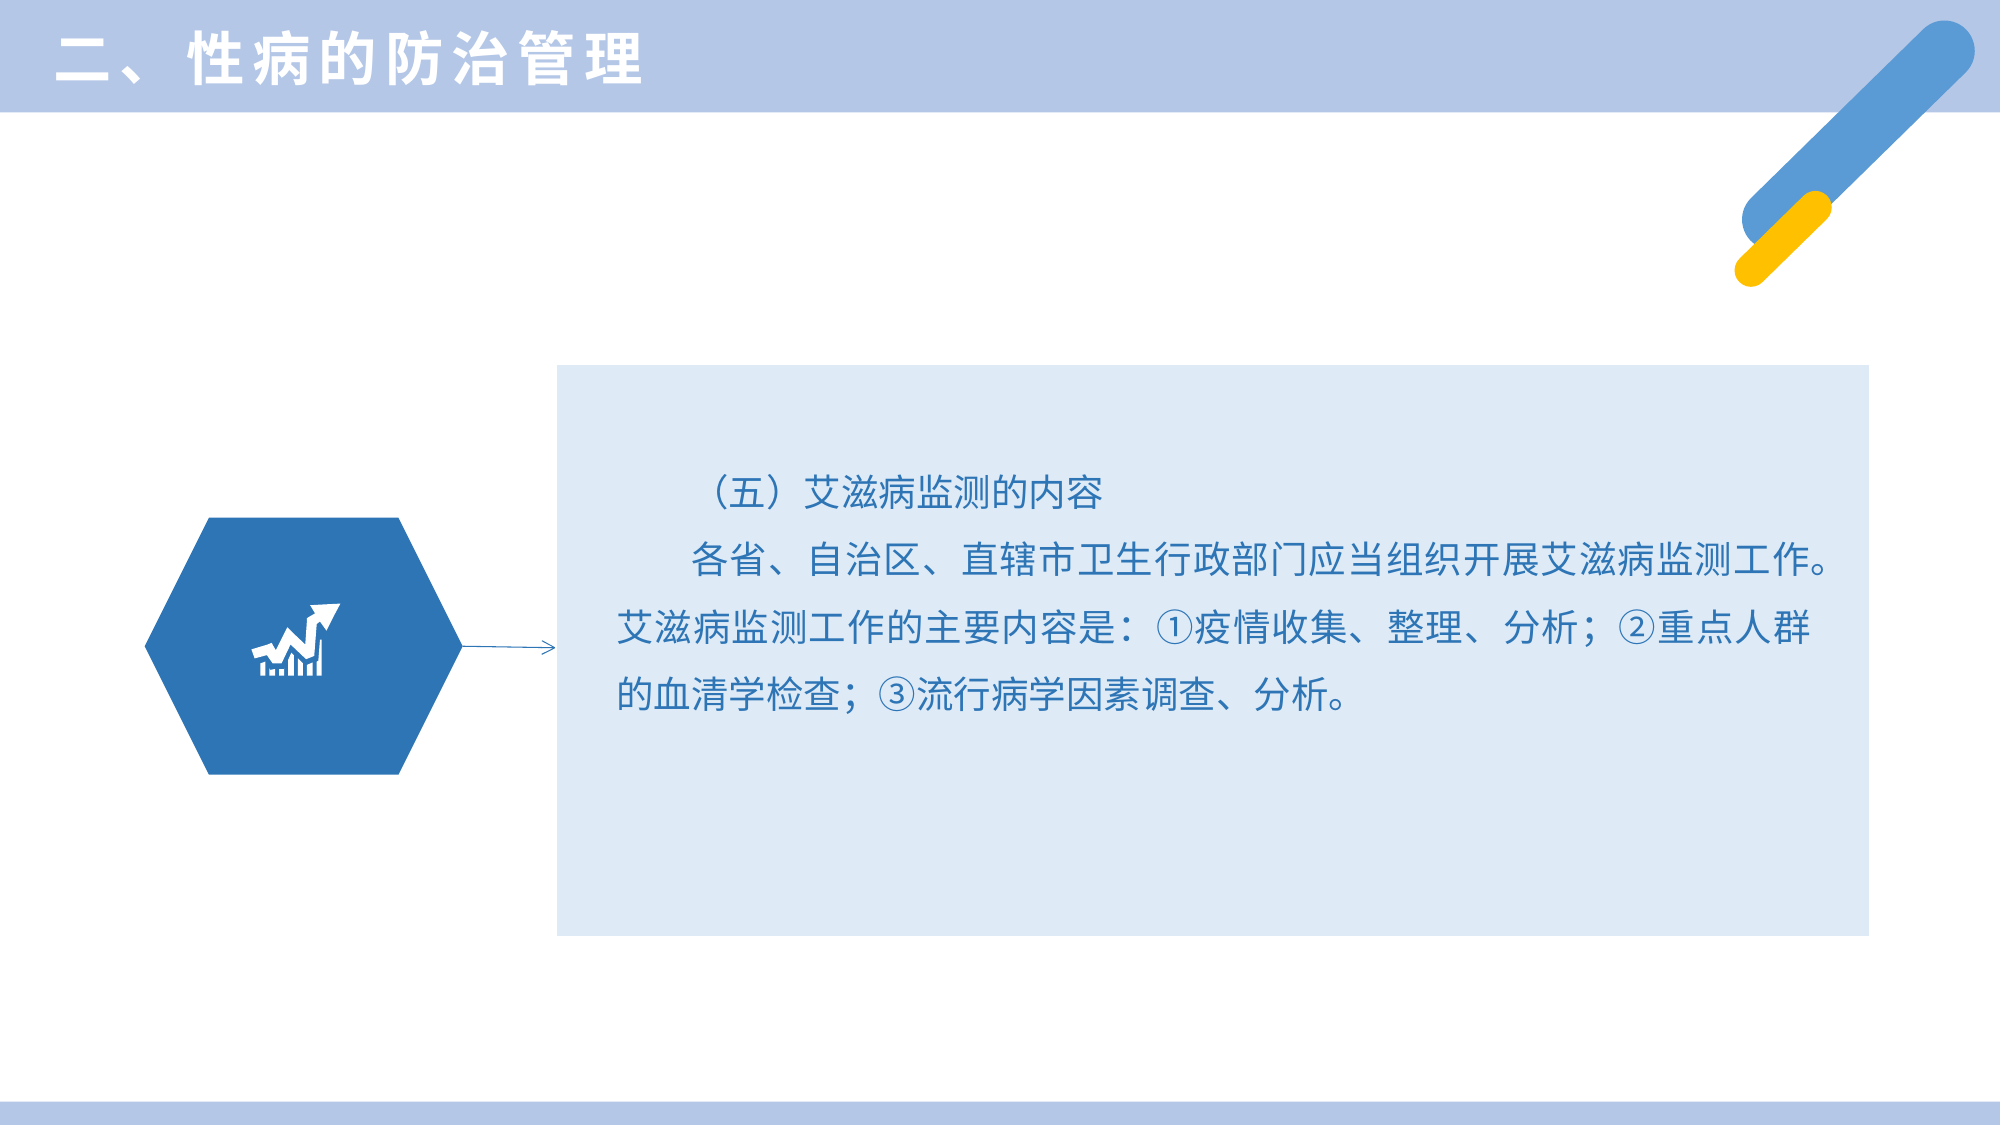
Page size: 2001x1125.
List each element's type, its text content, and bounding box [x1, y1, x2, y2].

text_box [143, 516, 464, 776]
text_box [1678, 116, 2000, 185]
text_box [288, 652, 294, 676]
text_box 二、性病的防治管理 [41, 16, 655, 98]
text_box [260, 661, 266, 676]
text_box [306, 662, 313, 676]
text_box [297, 658, 303, 676]
text_box [269, 668, 276, 676]
text_box （五）艾滋病监测的内容 各省、自治区、直辖市卫生行政部门应当组织开展艾滋病监测工作。艾滋病监测工作的主要内容是：①疫情收集、整理、分析；②重点人群的血清学检查；③流行病学因素调查、分析。 [601, 438, 1826, 724]
text_box [316, 639, 322, 676]
text_box [251, 603, 341, 664]
text_box [555, 363, 1872, 938]
text_box [279, 668, 285, 676]
